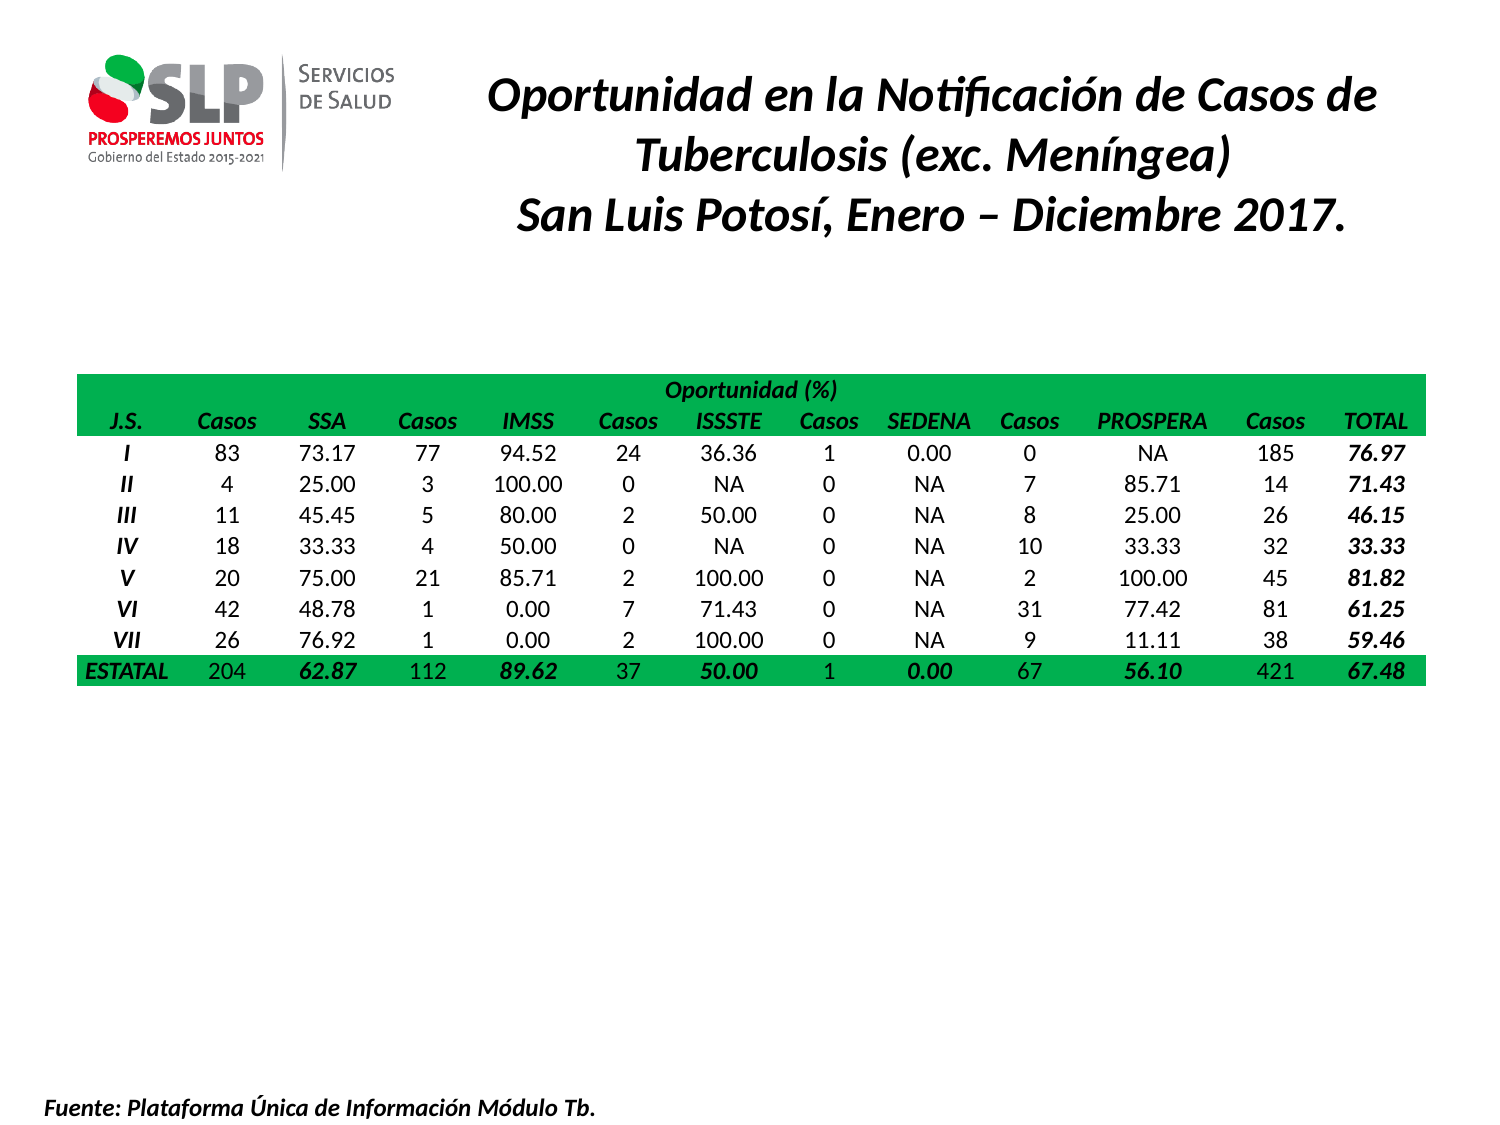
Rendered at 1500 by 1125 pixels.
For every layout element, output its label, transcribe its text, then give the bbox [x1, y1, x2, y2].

table_cell 38 [1226, 623, 1326, 655]
table_cell 20 [177, 561, 277, 592]
table_cell 0 [779, 623, 879, 655]
table_cell 33.33 [1326, 530, 1426, 561]
table_cell 46.15 [1326, 498, 1426, 530]
table_cell 94.52 [478, 436, 578, 467]
table_cell 1 [779, 655, 879, 686]
table_cell NA [879, 530, 980, 561]
table_cell 421 [1226, 655, 1326, 686]
table_cell Casos [1226, 405, 1326, 436]
table_cell 14 [1226, 467, 1326, 498]
table_cell 67.48 [1326, 655, 1426, 686]
table_cell 4 [177, 467, 277, 498]
picture [88, 54, 383, 172]
table_cell IV [77, 530, 177, 561]
table_cell Casos [779, 405, 879, 436]
table_cell 18 [177, 530, 277, 561]
table_cell 9 [980, 623, 1080, 655]
table_cell 61.25 [1326, 592, 1426, 623]
table_cell 25.00 [1080, 498, 1226, 530]
table_cell 75.00 [277, 561, 378, 592]
table_cell ESTATAL [77, 655, 177, 686]
table_cell 77.42 [1080, 592, 1226, 623]
table_cell 2 [578, 561, 679, 592]
table_cell 100.00 [679, 561, 779, 592]
table_cell 76.97 [1326, 436, 1426, 467]
table_cell SSA [277, 405, 378, 436]
table_cell IMSS [478, 405, 578, 436]
table_cell 31 [980, 592, 1080, 623]
table_cell 67 [980, 655, 1080, 686]
table_cell 45 [1226, 561, 1326, 592]
table_cell VII [77, 623, 177, 655]
table_cell 3 [378, 467, 478, 498]
table_cell 0 [779, 592, 879, 623]
table_cell 56.10 [1080, 655, 1226, 686]
table_cell 2 [578, 498, 679, 530]
table_cell 32 [1226, 530, 1326, 561]
table_cell 33.33 [277, 530, 378, 561]
table_cell Casos [177, 405, 277, 436]
table_cell 33.33 [1080, 530, 1226, 561]
table_cell VI [77, 592, 177, 623]
table_cell 85.71 [478, 561, 578, 592]
table_cell 83 [177, 436, 277, 467]
table_cell Casos [578, 405, 679, 436]
table_cell II [77, 467, 177, 498]
table_cell 100.00 [1080, 561, 1226, 592]
table_cell 11.11 [1080, 623, 1226, 655]
table_cell 71.43 [679, 592, 779, 623]
table_cell 7 [578, 592, 679, 623]
table_cell 8 [980, 498, 1080, 530]
table_cell 24 [578, 436, 679, 467]
text_box Fuente: Plataforma Única de Información Módulo Tb. [29, 1084, 1447, 1125]
table_cell 71.43 [1326, 467, 1426, 498]
table_cell 0.00 [879, 655, 980, 686]
table_cell III [77, 498, 177, 530]
table_cell PROSPERA [1080, 405, 1226, 436]
table_cell ISSSTE [679, 405, 779, 436]
table_cell 45.45 [277, 498, 378, 530]
table_cell 0.00 [478, 623, 578, 655]
table_cell Casos [378, 405, 478, 436]
table_cell 50.00 [478, 530, 578, 561]
table_cell 7 [980, 467, 1080, 498]
table_cell Casos [980, 405, 1080, 436]
table_cell 204 [177, 655, 277, 686]
table_cell 0 [779, 498, 879, 530]
table_cell 0.00 [879, 436, 980, 467]
table_cell 10 [980, 530, 1080, 561]
table_cell NA [1080, 436, 1226, 467]
table_cell NA [879, 561, 980, 592]
table_cell 1 [378, 592, 478, 623]
table_cell 26 [1226, 498, 1326, 530]
table_cell 100.00 [679, 623, 779, 655]
table_cell NA [879, 498, 980, 530]
table_cell 21 [378, 561, 478, 592]
table_cell NA [879, 623, 980, 655]
table_cell 112 [378, 655, 478, 686]
table_cell 42 [177, 592, 277, 623]
table_cell 1 [779, 436, 879, 467]
table_cell 25.00 [277, 467, 378, 498]
table_cell 0 [779, 561, 879, 592]
table_cell J.S. [77, 405, 177, 436]
table_cell TOTAL [1326, 405, 1426, 436]
table_cell 73.17 [277, 436, 378, 467]
table_cell 0 [779, 467, 879, 498]
table_cell 77 [378, 436, 478, 467]
table_cell NA [879, 592, 980, 623]
table_cell 37 [578, 655, 679, 686]
table_cell NA [679, 467, 779, 498]
table_cell 4 [378, 530, 478, 561]
table_cell I [77, 436, 177, 467]
table_cell 62.87 [277, 655, 378, 686]
table_cell NA [879, 467, 980, 498]
table_cell 2 [578, 623, 679, 655]
table_cell 76.92 [277, 623, 378, 655]
table_cell 81 [1226, 592, 1326, 623]
table_cell 11 [177, 498, 277, 530]
table_cell NA [679, 530, 779, 561]
table_cell 185 [1226, 436, 1326, 467]
table_header Oportunidad (%) [77, 374, 1426, 405]
table_cell 50.00 [679, 655, 779, 686]
table_cell 81.82 [1326, 561, 1426, 592]
table_cell 59.46 [1326, 623, 1426, 655]
table_cell 48.78 [277, 592, 378, 623]
table_cell 5 [378, 498, 478, 530]
table_cell 2 [980, 561, 1080, 592]
table_cell V [77, 561, 177, 592]
text_box Oportunidad en la Notificación de Casos de Tuberculosis (exc. Meníngea) San Luis Potosí, Enero – Diciembre 2017. [383, 54, 1483, 250]
table_cell 50.00 [679, 498, 779, 530]
table_cell 1 [378, 623, 478, 655]
table_cell 89.62 [478, 655, 578, 686]
table_cell 0 [779, 530, 879, 561]
table_cell 80.00 [478, 498, 578, 530]
table_cell 0 [980, 436, 1080, 467]
table_cell 36.36 [679, 436, 779, 467]
table_cell 0 [578, 467, 679, 498]
table_cell 0.00 [478, 592, 578, 623]
table_cell 100.00 [478, 467, 578, 498]
table_cell 85.71 [1080, 467, 1226, 498]
table_cell 0 [578, 530, 679, 561]
table_cell SEDENA [879, 405, 980, 436]
table_cell 26 [177, 623, 277, 655]
